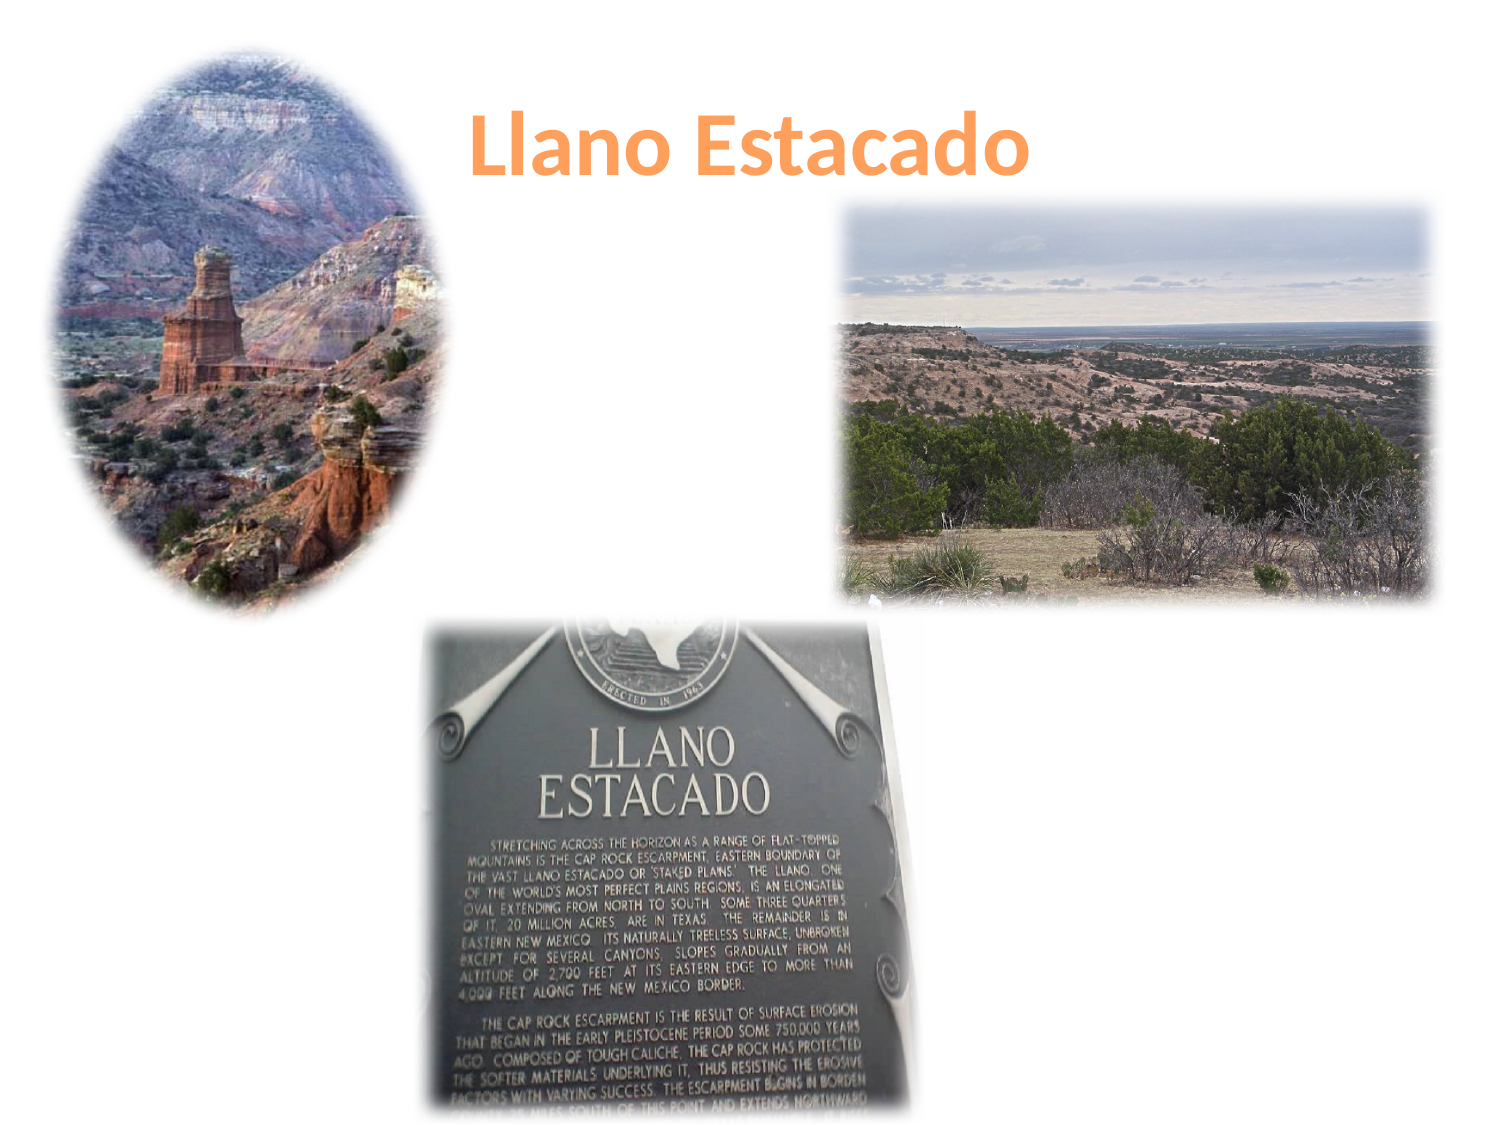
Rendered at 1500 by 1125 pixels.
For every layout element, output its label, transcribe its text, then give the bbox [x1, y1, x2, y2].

title Llano Estacado [462, 45, 1425, 233]
picture [824, 187, 1447, 617]
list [412, 611, 926, 1125]
picture [37, 37, 459, 629]
